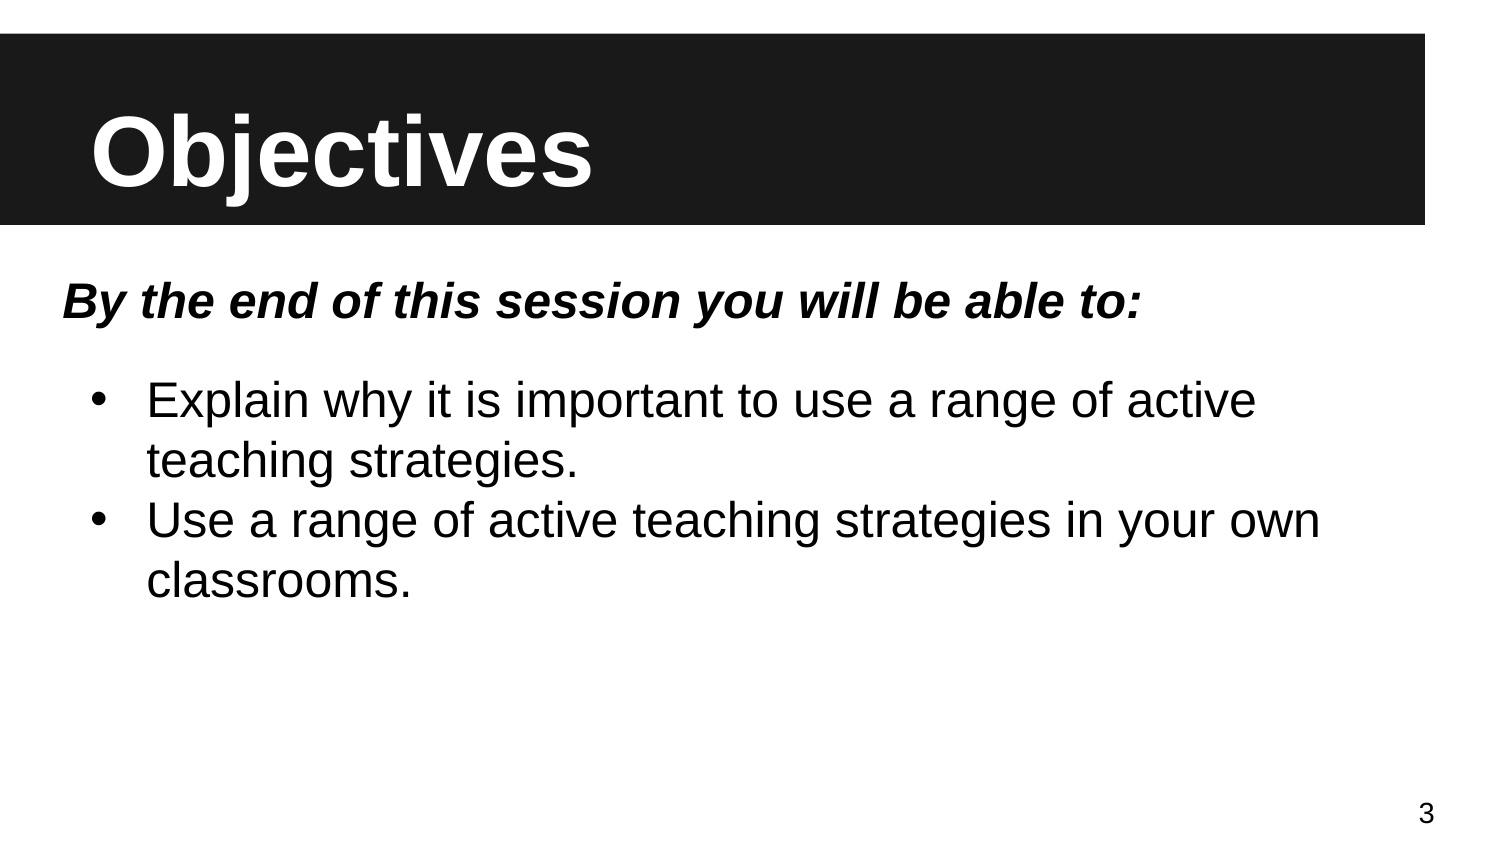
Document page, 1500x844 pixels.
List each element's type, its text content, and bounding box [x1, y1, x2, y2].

text_box By the end of this session you will be able to: [47, 260, 1364, 371]
title Objectives [75, 33, 1425, 221]
slide_number 3 [1403, 779, 1494, 844]
list Explain why it is important to use a range of active teaching strategies. Use a range of active teaching strategies in your own classrooms. [75, 352, 1425, 760]
